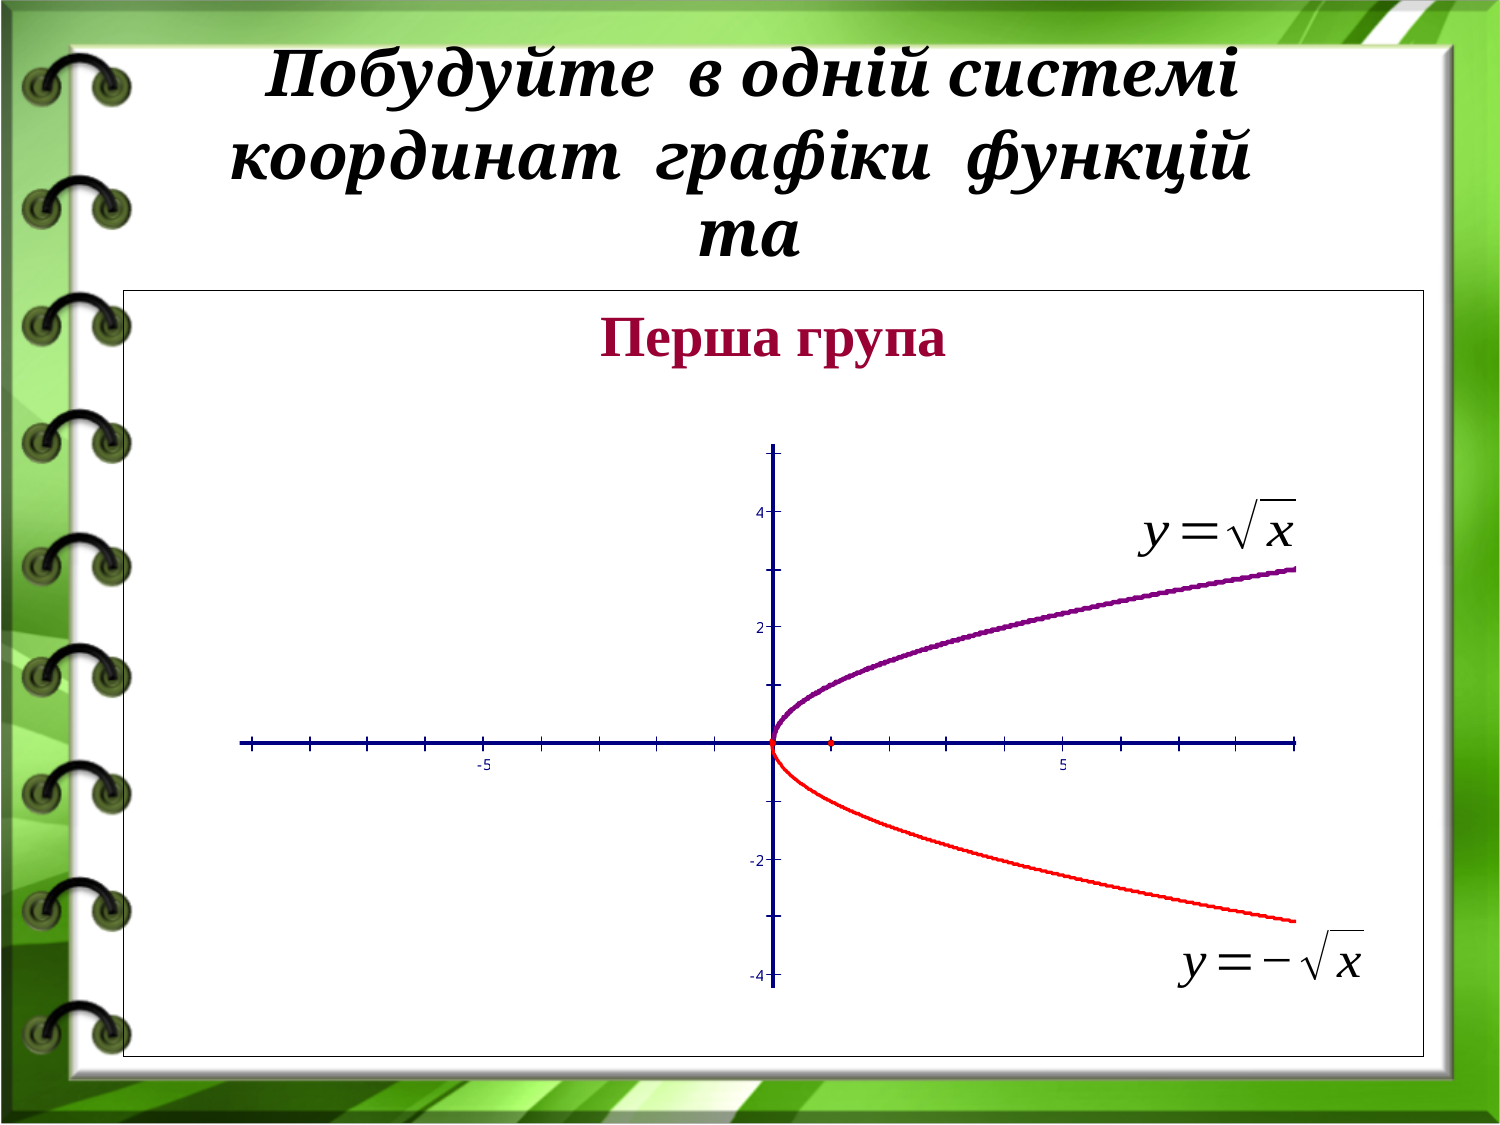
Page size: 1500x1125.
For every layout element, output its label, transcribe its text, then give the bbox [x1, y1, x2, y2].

title [86, 33, 1471, 161]
list Перша група [123, 290, 1424, 1057]
picture [0, 0, 1500, 1125]
